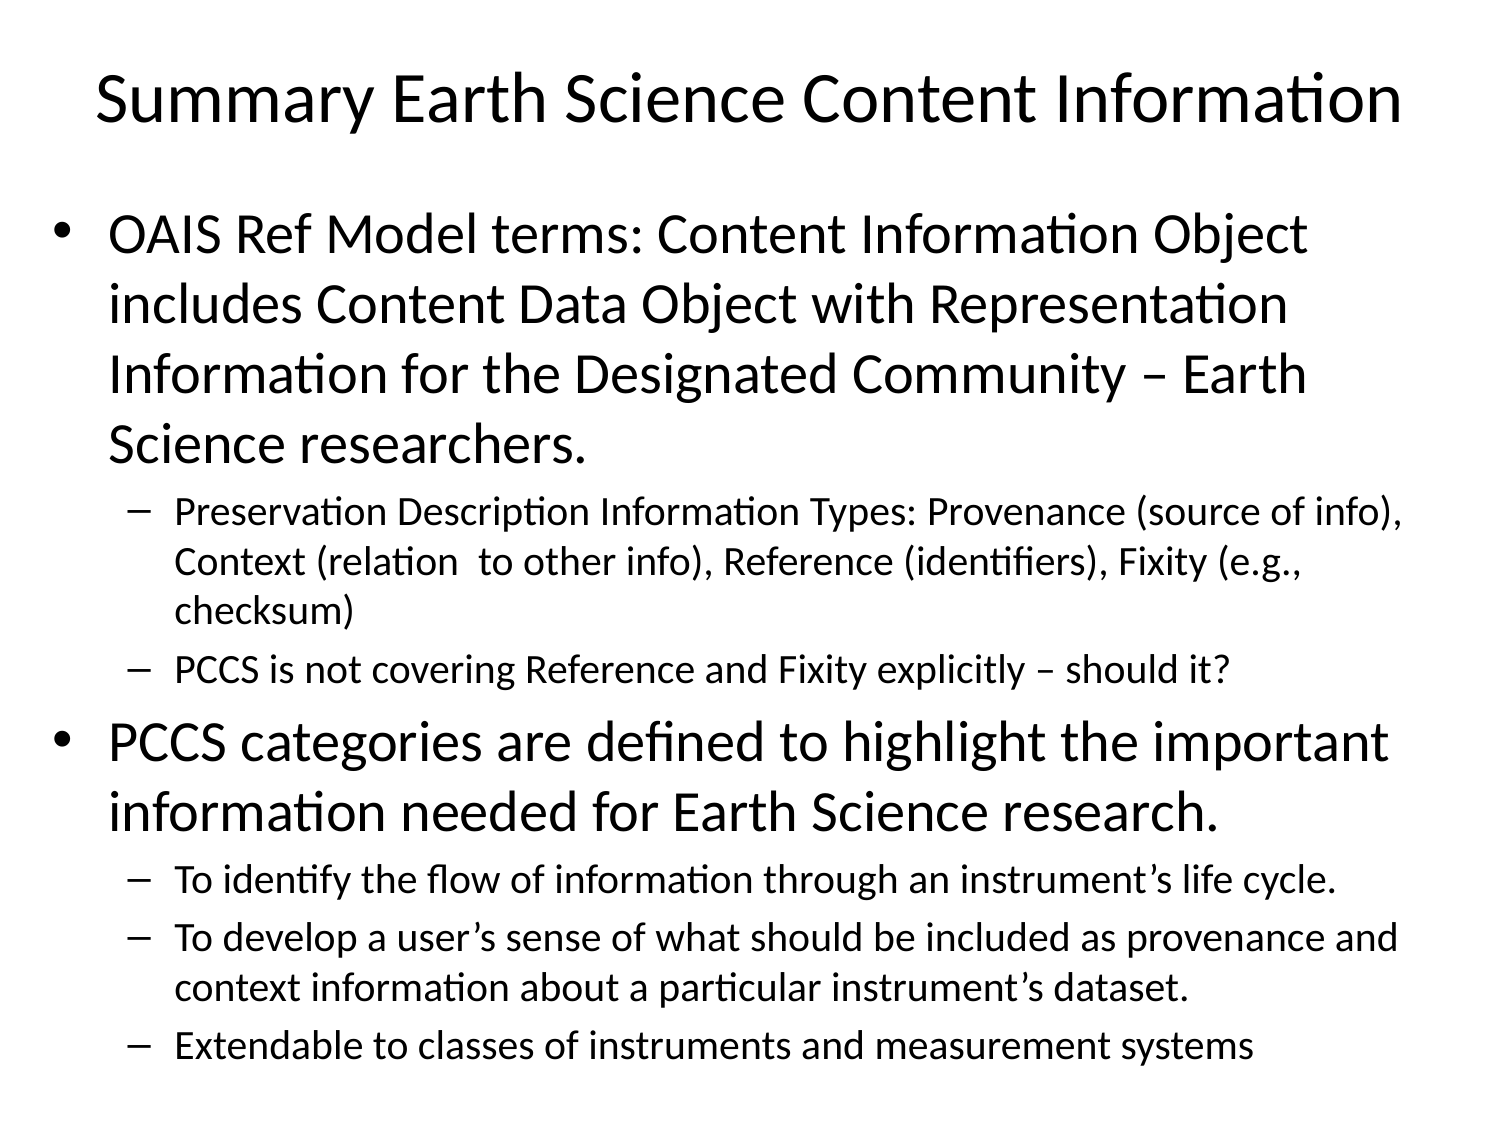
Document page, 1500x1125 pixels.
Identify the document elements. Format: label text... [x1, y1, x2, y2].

title Summary Earth Science Content Information [74, 0, 1426, 187]
list OAIS Ref Model terms: Content Information Object includes Content Data Object with Representation Information for the Designated Community – Earth Science researchers. Preservation Description Information Types: Provenance (source of info), Context (relation to other info), Reference (identifiers), Fixity (e.g., checksum) PCCS is not covering Reference and Fixity explicitly – should it? PCCS categories are defined to highlight the important information needed for Earth Science research. To identify the flow of information through an instrument’s life cycle. To develop a user’s sense of what should be included as provenance and context information about a particular instrument’s dataset. Extendable to classes of instruments and measurement systems [37, 187, 1463, 1088]
